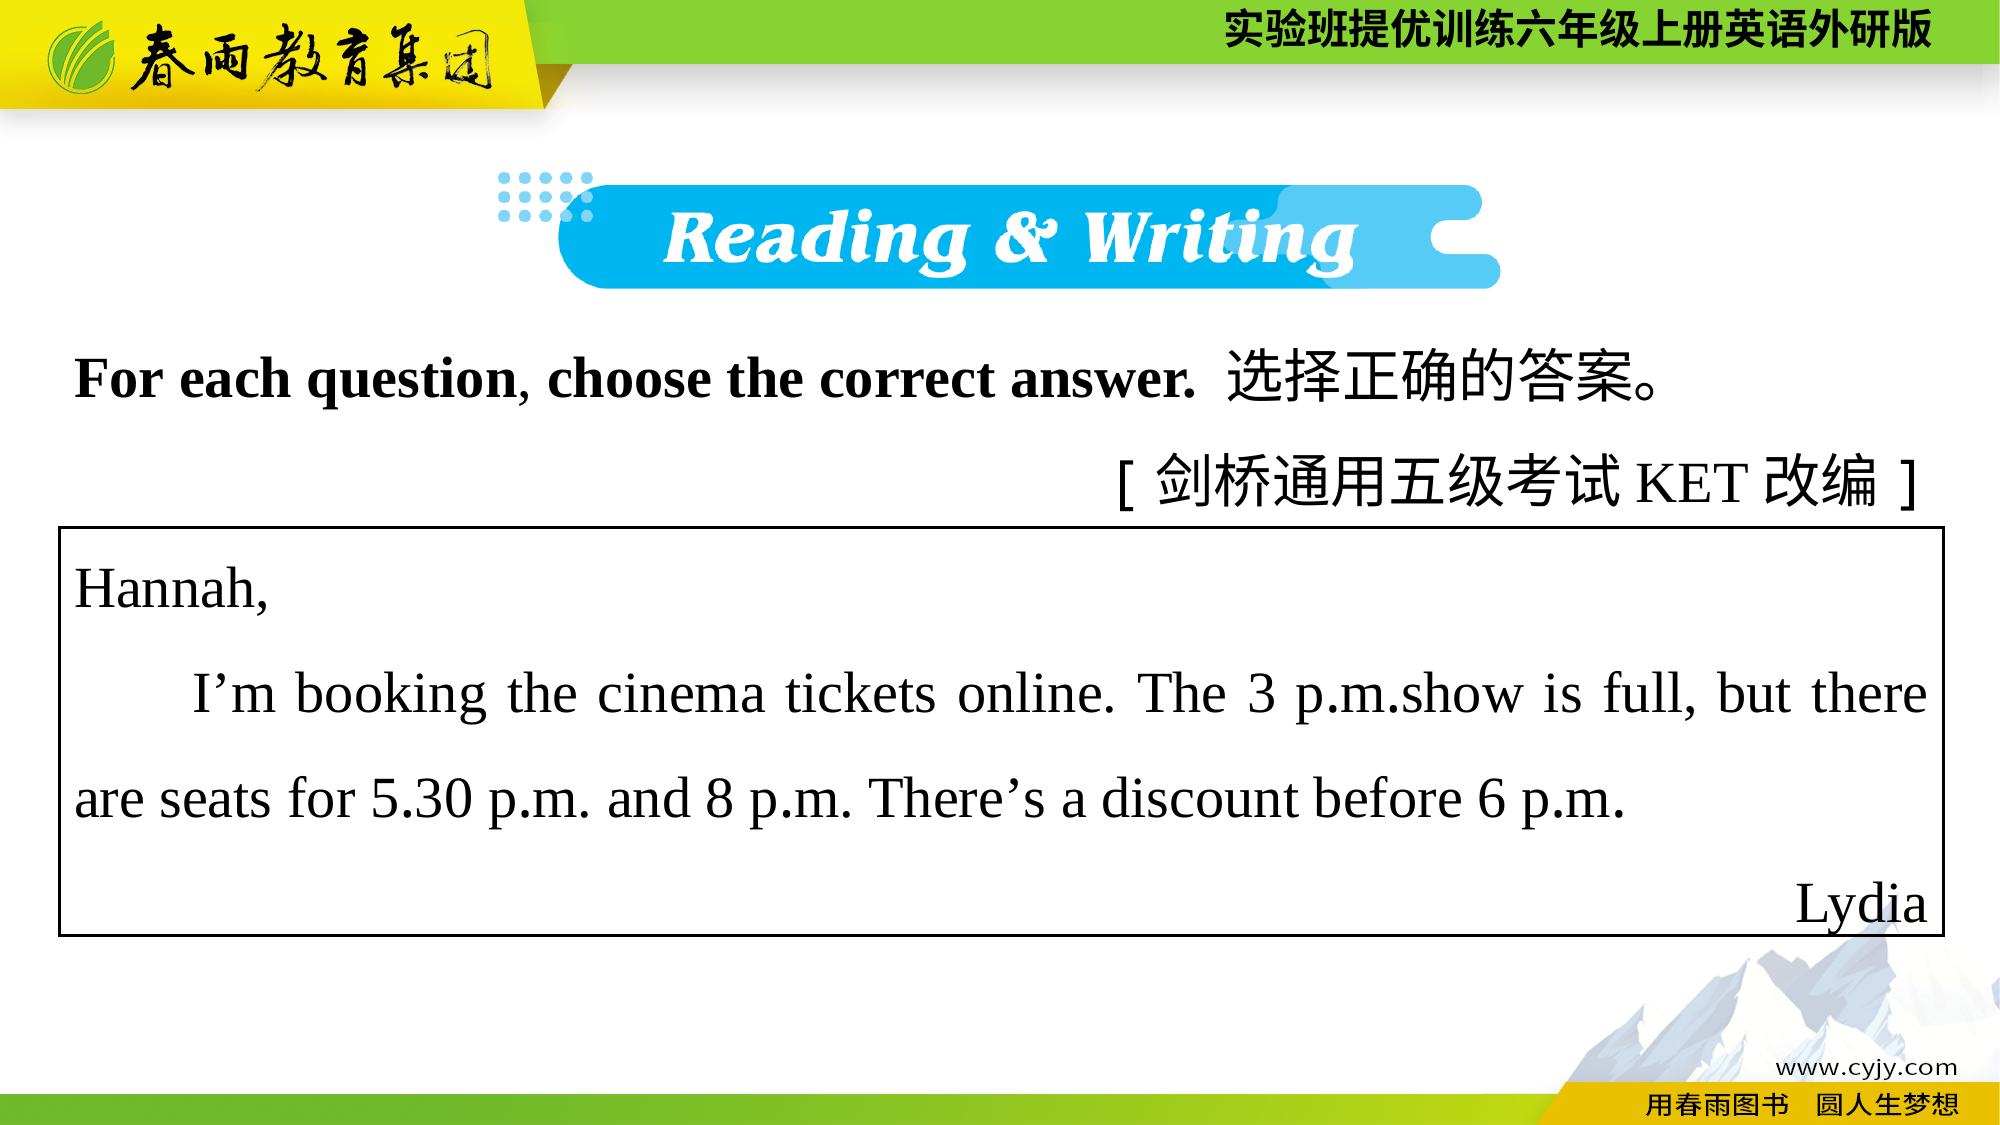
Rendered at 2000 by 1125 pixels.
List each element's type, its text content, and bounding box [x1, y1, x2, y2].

list For each question, choose the correct answer. 选择正确的答案。 [剑桥通用五级考试KET改编] Hannah, I’m booking the cinema tickets online. The 3 p.m.show is full, but there are seats for 5.30 p.m. and 8 p.m. There’s a discount before 6 p.m. Lydia [59, 296, 1944, 527]
text_box [59, 527, 1944, 936]
picture [0, 0, 2000, 1125]
